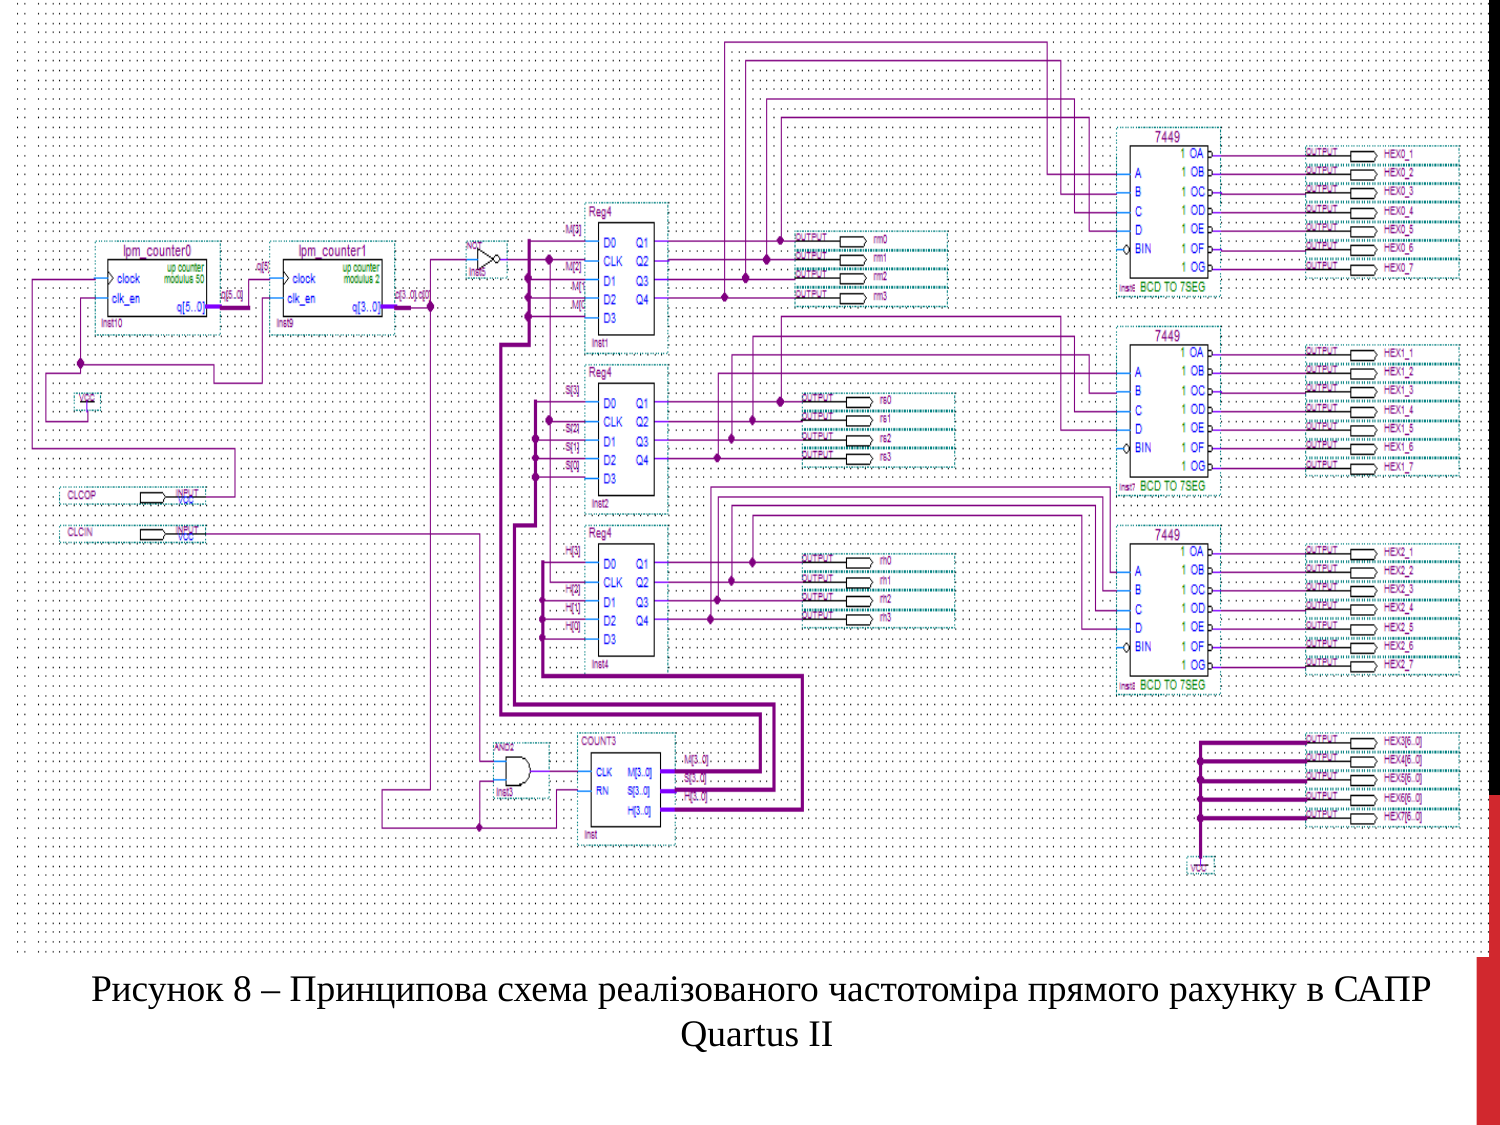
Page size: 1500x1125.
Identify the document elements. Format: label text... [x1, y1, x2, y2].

picture [17, 0, 1489, 958]
text_box Рисунок 8 – Принципова схема реалізованого частотоміра прямого рахунку в САПР Quartus II [64, 962, 1459, 1062]
